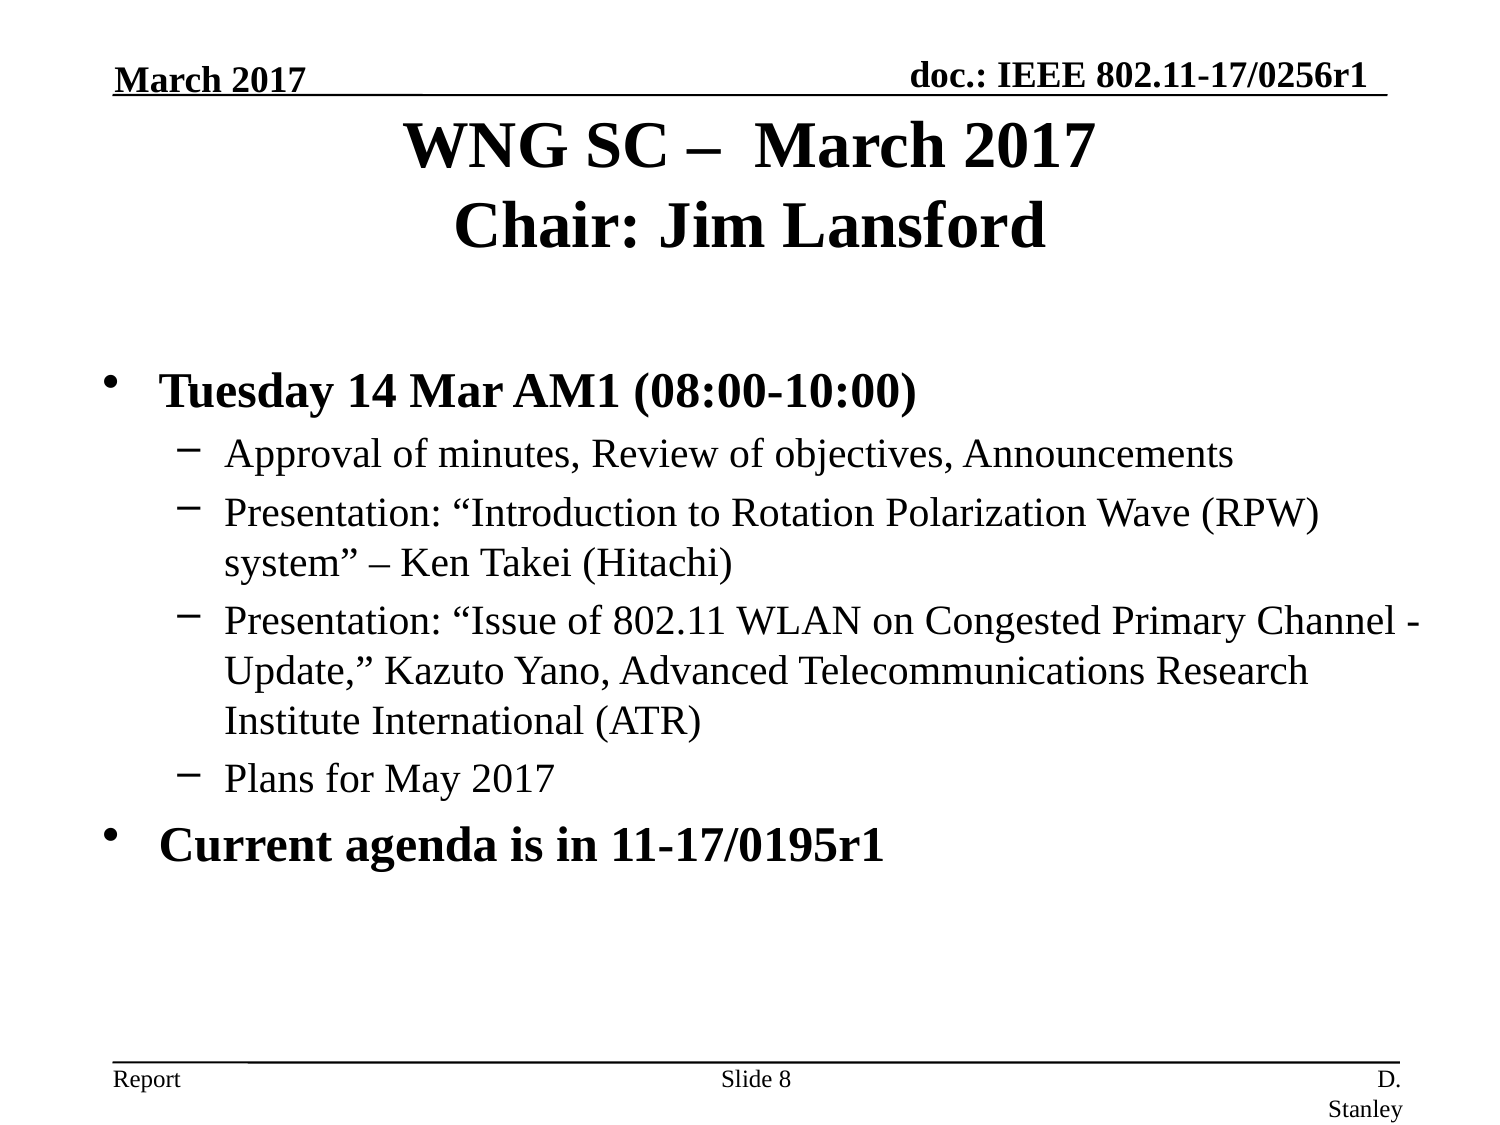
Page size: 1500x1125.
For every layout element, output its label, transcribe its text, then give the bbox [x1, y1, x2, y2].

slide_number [114, 54, 309, 100]
title WNG SC – March 2017 Chair: Jim Lansford [112, 125, 1388, 238]
footer D. Stanley, HP Enterprise [1325, 1062, 1402, 1093]
text_box Tuesday 14 Mar AM1 (08:00-10:00) Approval of minutes, Review of objectives, Announcements Presentation: “Introduction to Rotation Polarization Wave (RPW) system” – Ken Takei (Hitachi) Presentation: “Issue of 802.11 WLAN on Congested Primary Channel - Update,” Kazuto Yano, Advanced Telecommunications Research Institute International (ATR) Plans for May 2017 Current agenda is in 11-17/0195r1 [87, 350, 1450, 929]
slide_number Slide 8 [712, 1062, 800, 1093]
